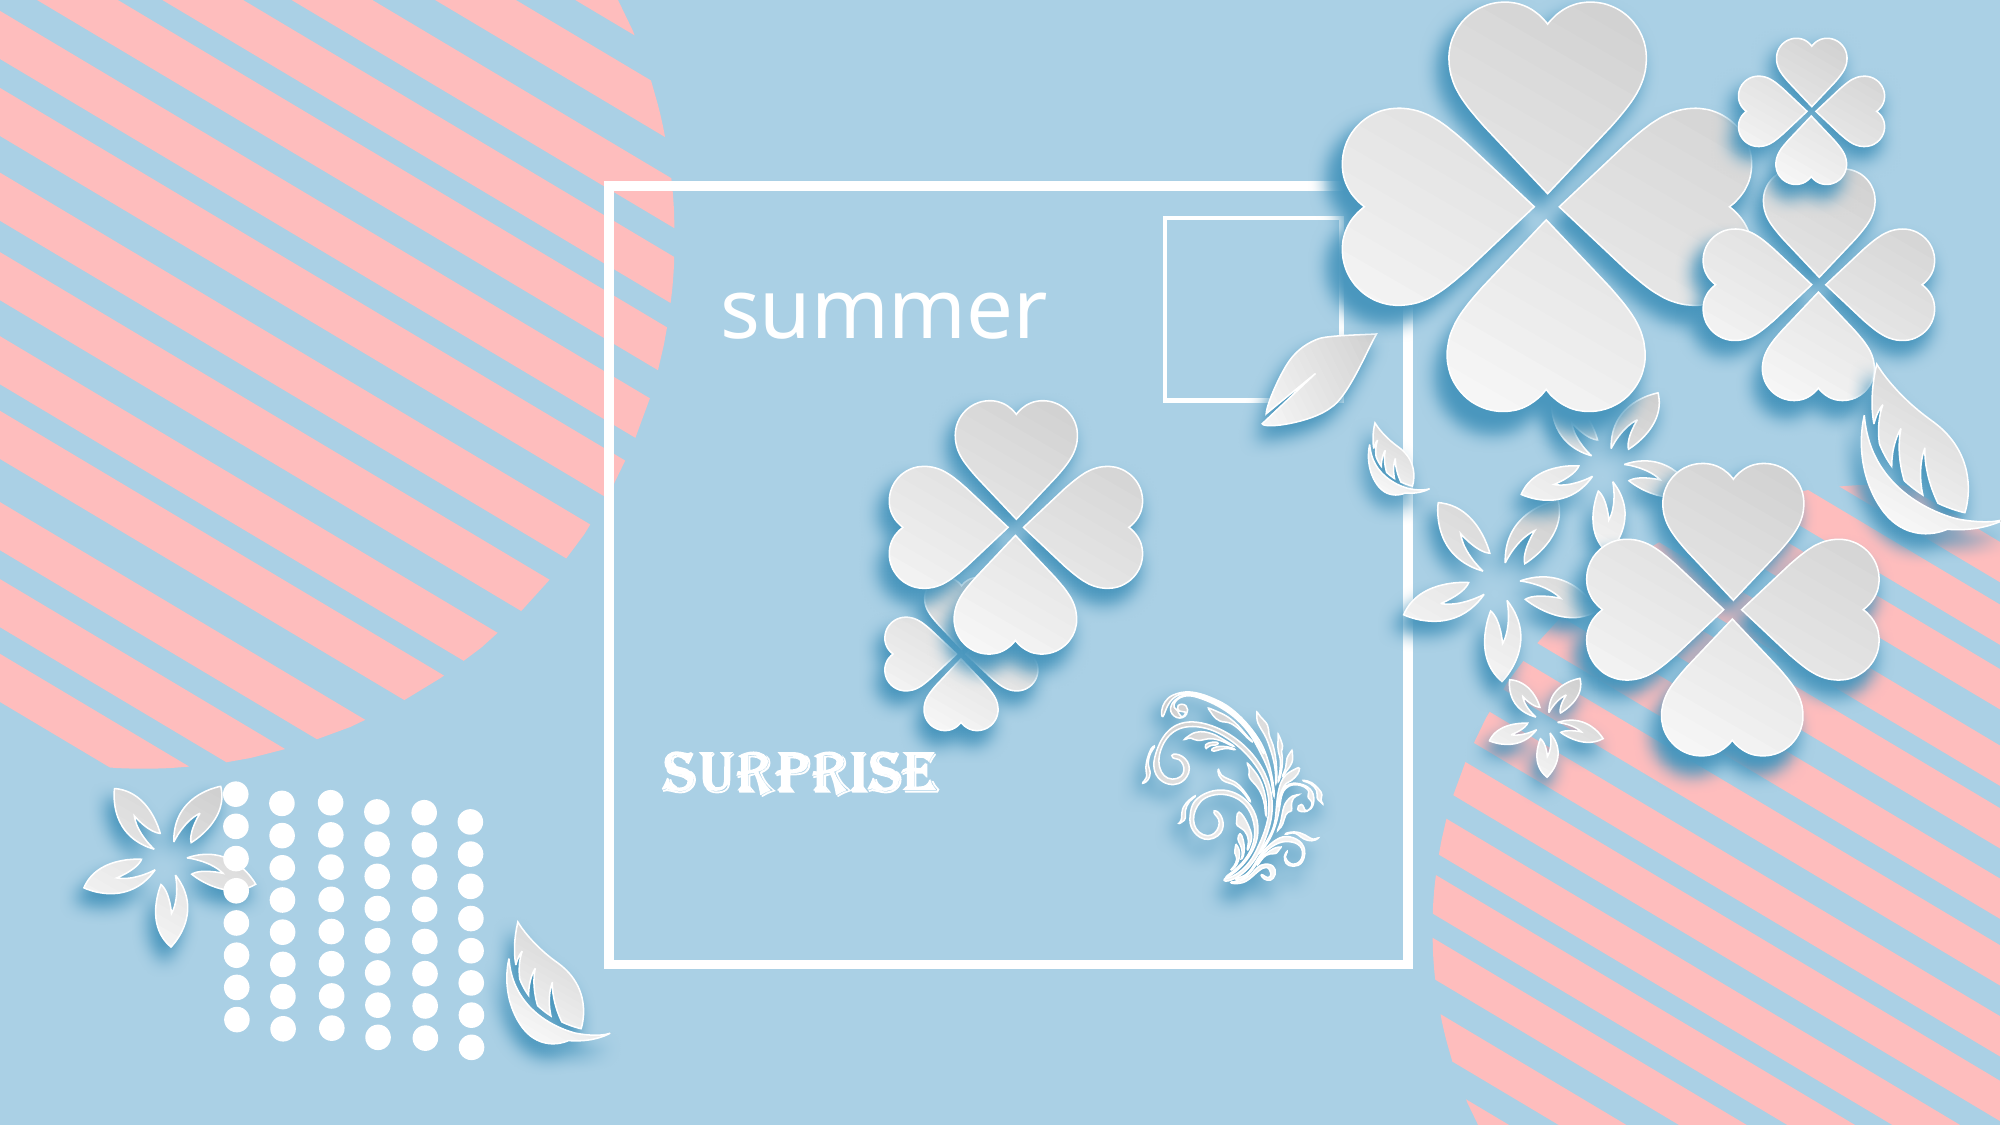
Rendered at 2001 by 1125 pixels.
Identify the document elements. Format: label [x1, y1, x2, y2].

text_box [0, 0, 675, 769]
text_box [812, 751, 940, 797]
text_box [1762, 173, 1877, 279]
text_box [1367, 420, 1430, 497]
text_box [1402, 587, 1432, 623]
text_box [1432, 484, 2000, 1125]
text_box [661, 763, 696, 794]
text_box [1627, 476, 1653, 484]
text_box [1164, 217, 1343, 402]
text_box [154, 882, 167, 945]
text_box [1702, 227, 1814, 342]
text_box [1824, 227, 1936, 342]
text_box [167, 755, 540, 1086]
text_box [540, 947, 585, 1030]
text_box [1737, 75, 1809, 148]
text_box [608, 185, 1409, 966]
text_box [1871, 361, 1970, 484]
text_box [1666, 462, 1801, 484]
text_box [1446, 218, 1647, 413]
text_box [1761, 290, 1875, 402]
text_box [675, 751, 694, 764]
text_box [113, 787, 162, 851]
text_box [1610, 437, 1620, 450]
text_box [1775, 37, 1849, 109]
text_box [1341, 107, 1536, 307]
text_box [1260, 333, 1376, 427]
text_box [1774, 114, 1848, 186]
text_box [698, 752, 735, 794]
text_box [1141, 690, 1324, 885]
text_box [736, 751, 811, 797]
text_box [82, 858, 156, 895]
text_box [1814, 75, 1886, 148]
text_box [1447, 1, 1648, 196]
text_box [1860, 414, 1897, 484]
text_box [1557, 107, 1752, 306]
text_box [1572, 448, 1593, 457]
text_box [1526, 464, 1594, 484]
text_box [1627, 391, 1661, 451]
text_box [1623, 459, 1668, 476]
text_box [540, 1014, 611, 1045]
